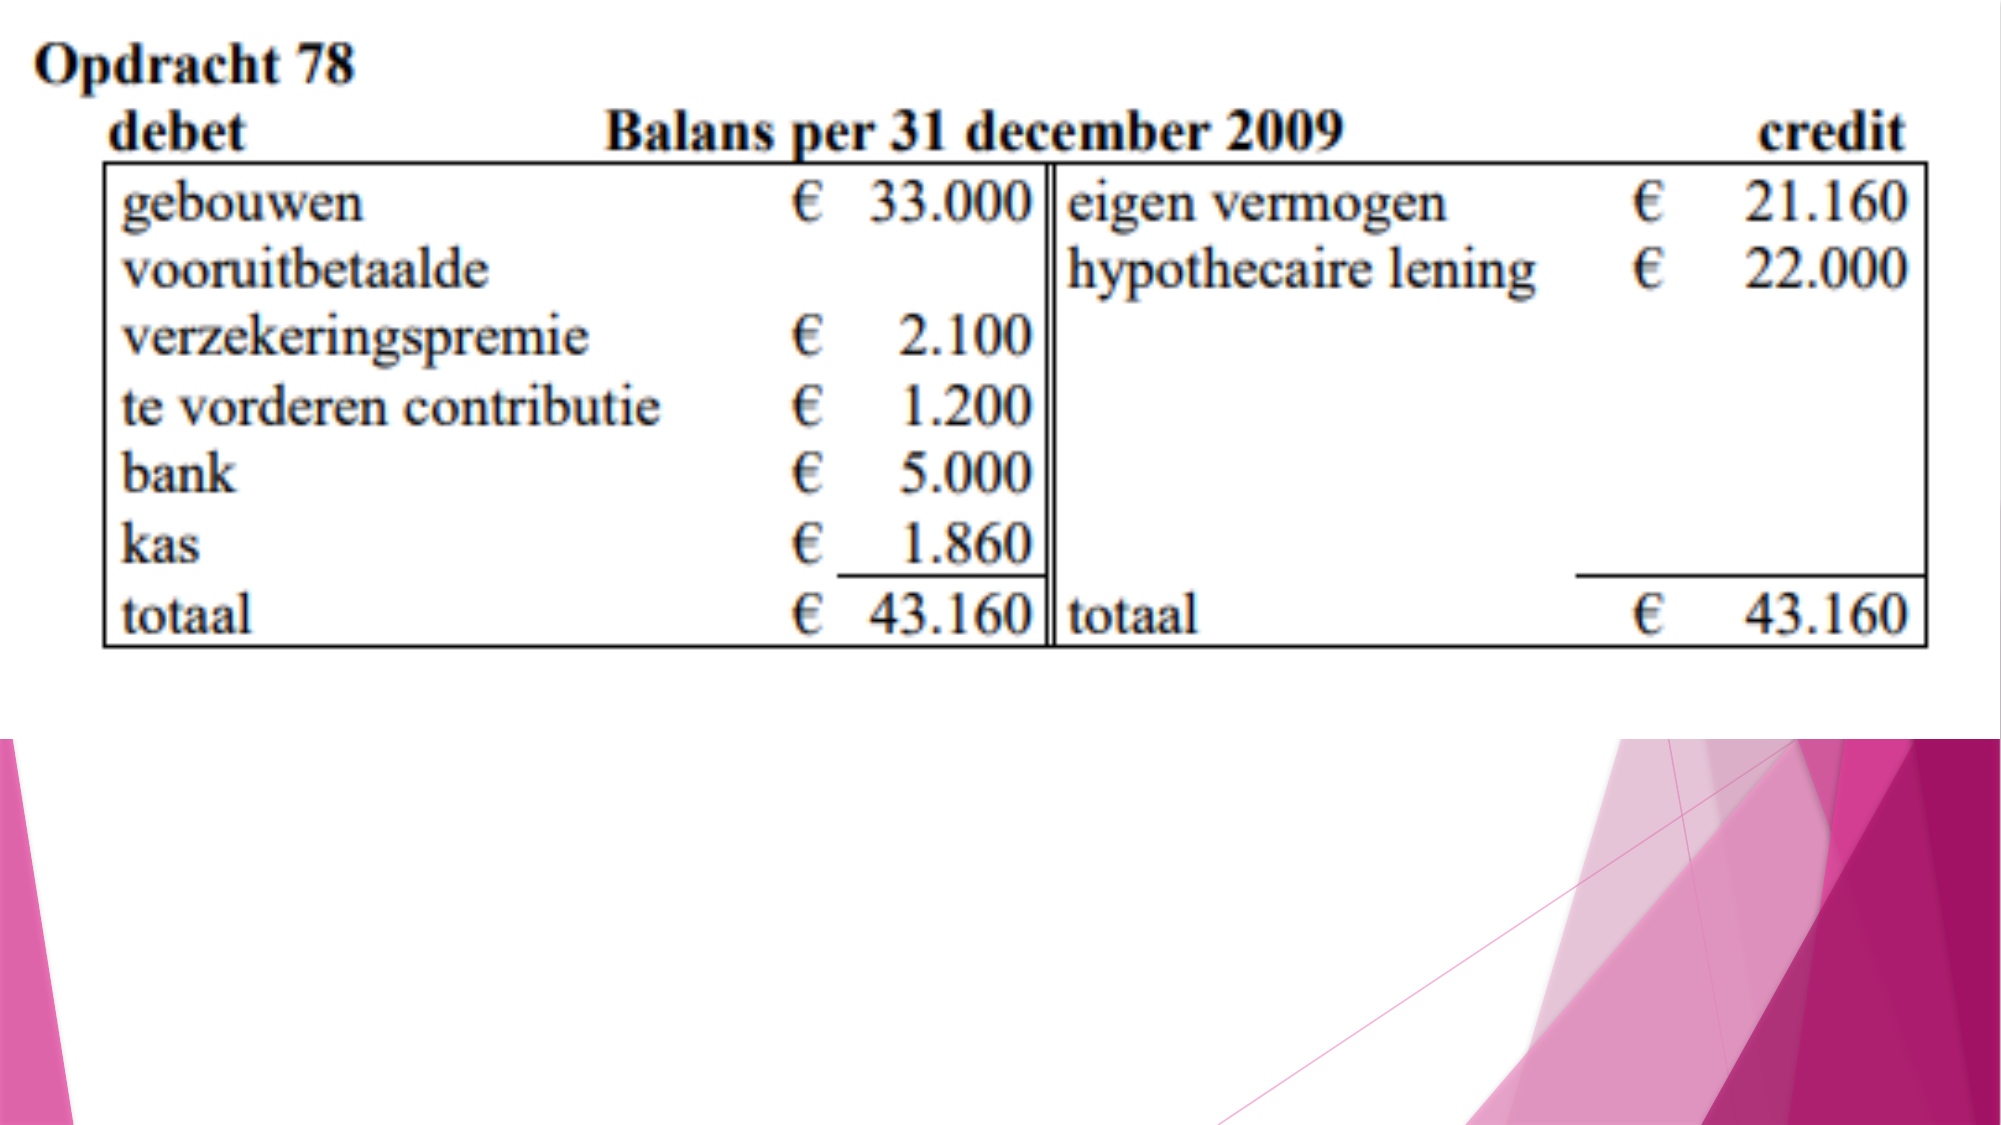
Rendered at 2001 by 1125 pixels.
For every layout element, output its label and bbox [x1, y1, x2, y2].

picture [0, 0, 2000, 739]
